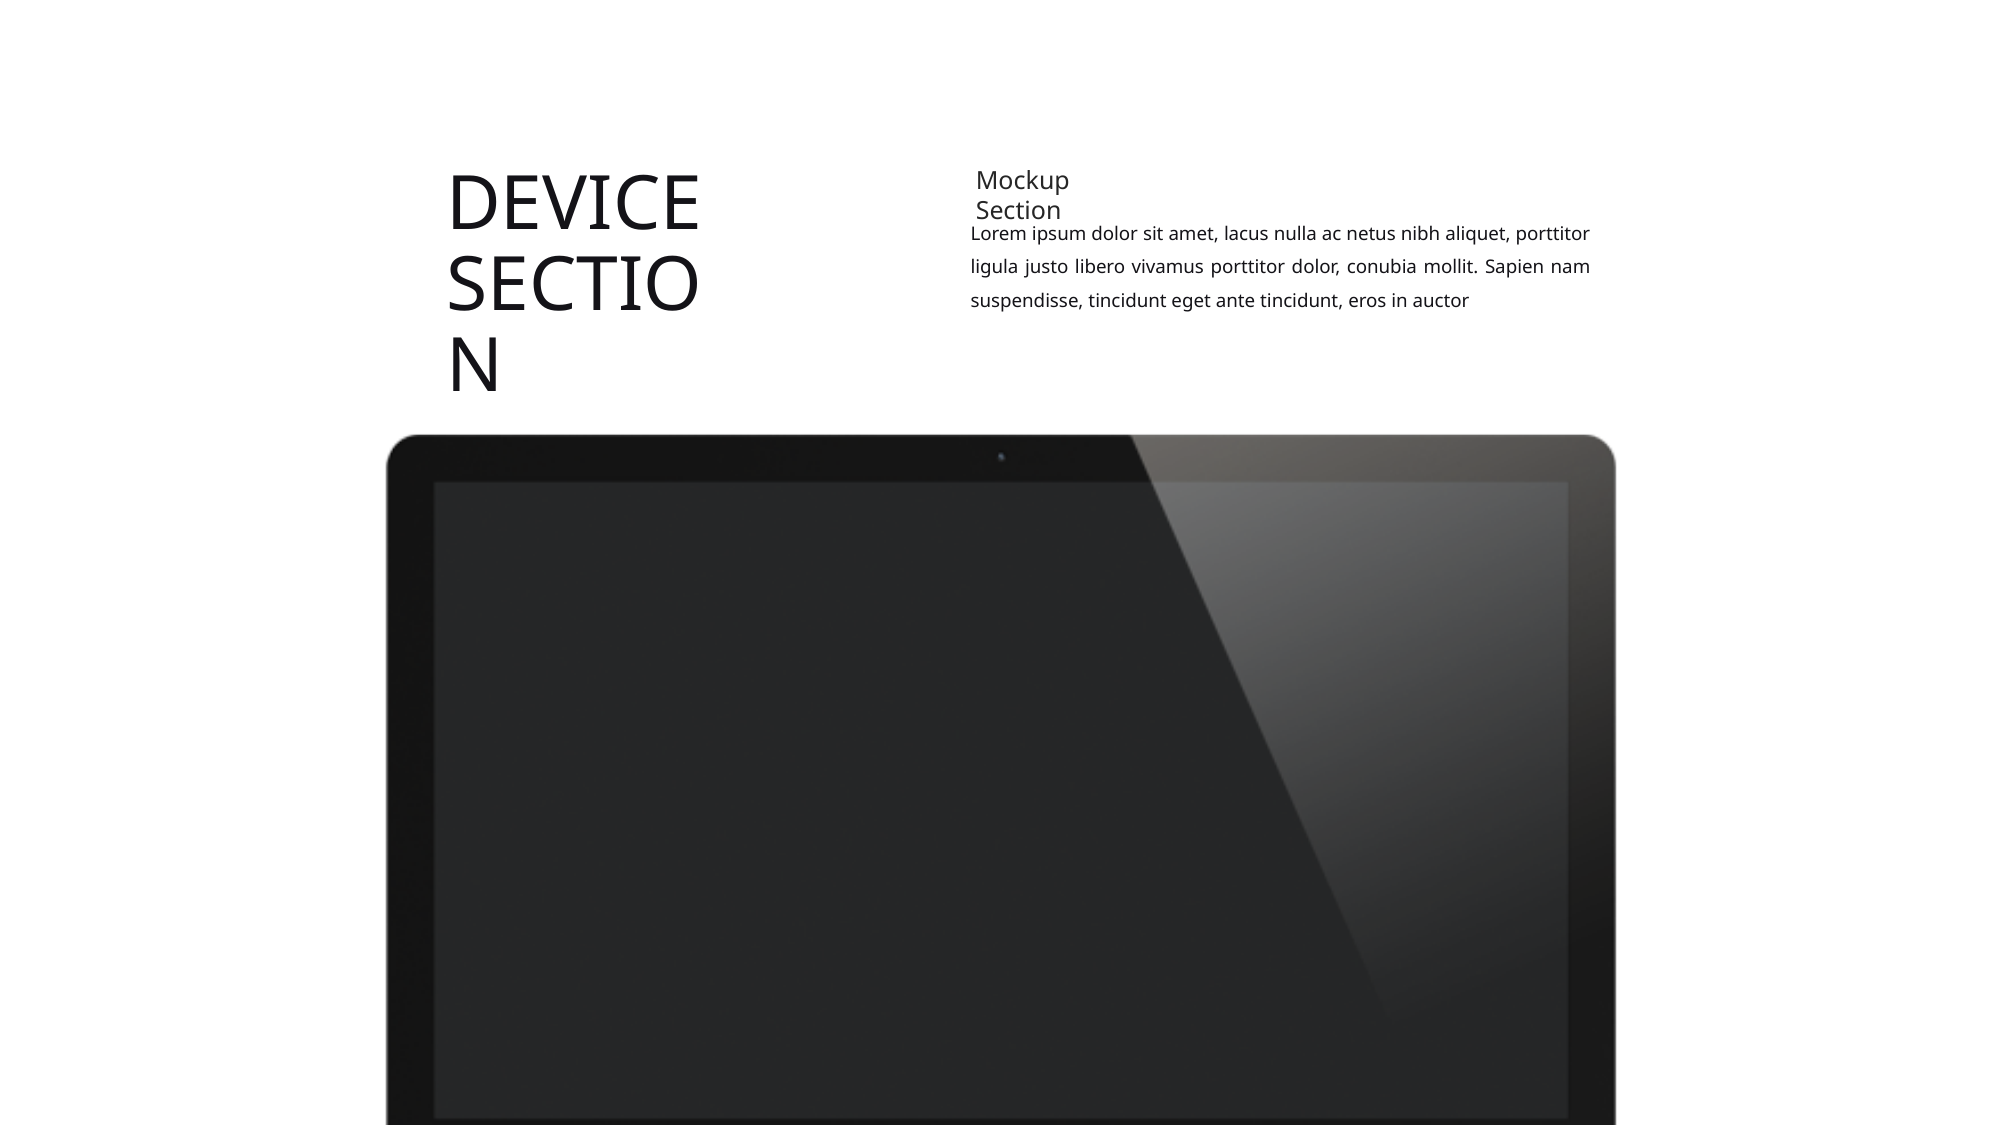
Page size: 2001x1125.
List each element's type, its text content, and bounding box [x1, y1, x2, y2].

picture [222, 289, 1772, 1125]
text_box Mockup Section [961, 157, 1171, 232]
text_box DEVICE SECTION [431, 157, 736, 321]
text_box Lorem ipsum dolor sit amet, lacus nulla ac netus nibh aliquet, porttitor ligula justo libero vivamus porttitor dolor, conubia mollit. Sapien nam suspendisse, tincidunt eget ante tincidunt, eros in auctor [955, 202, 1605, 319]
